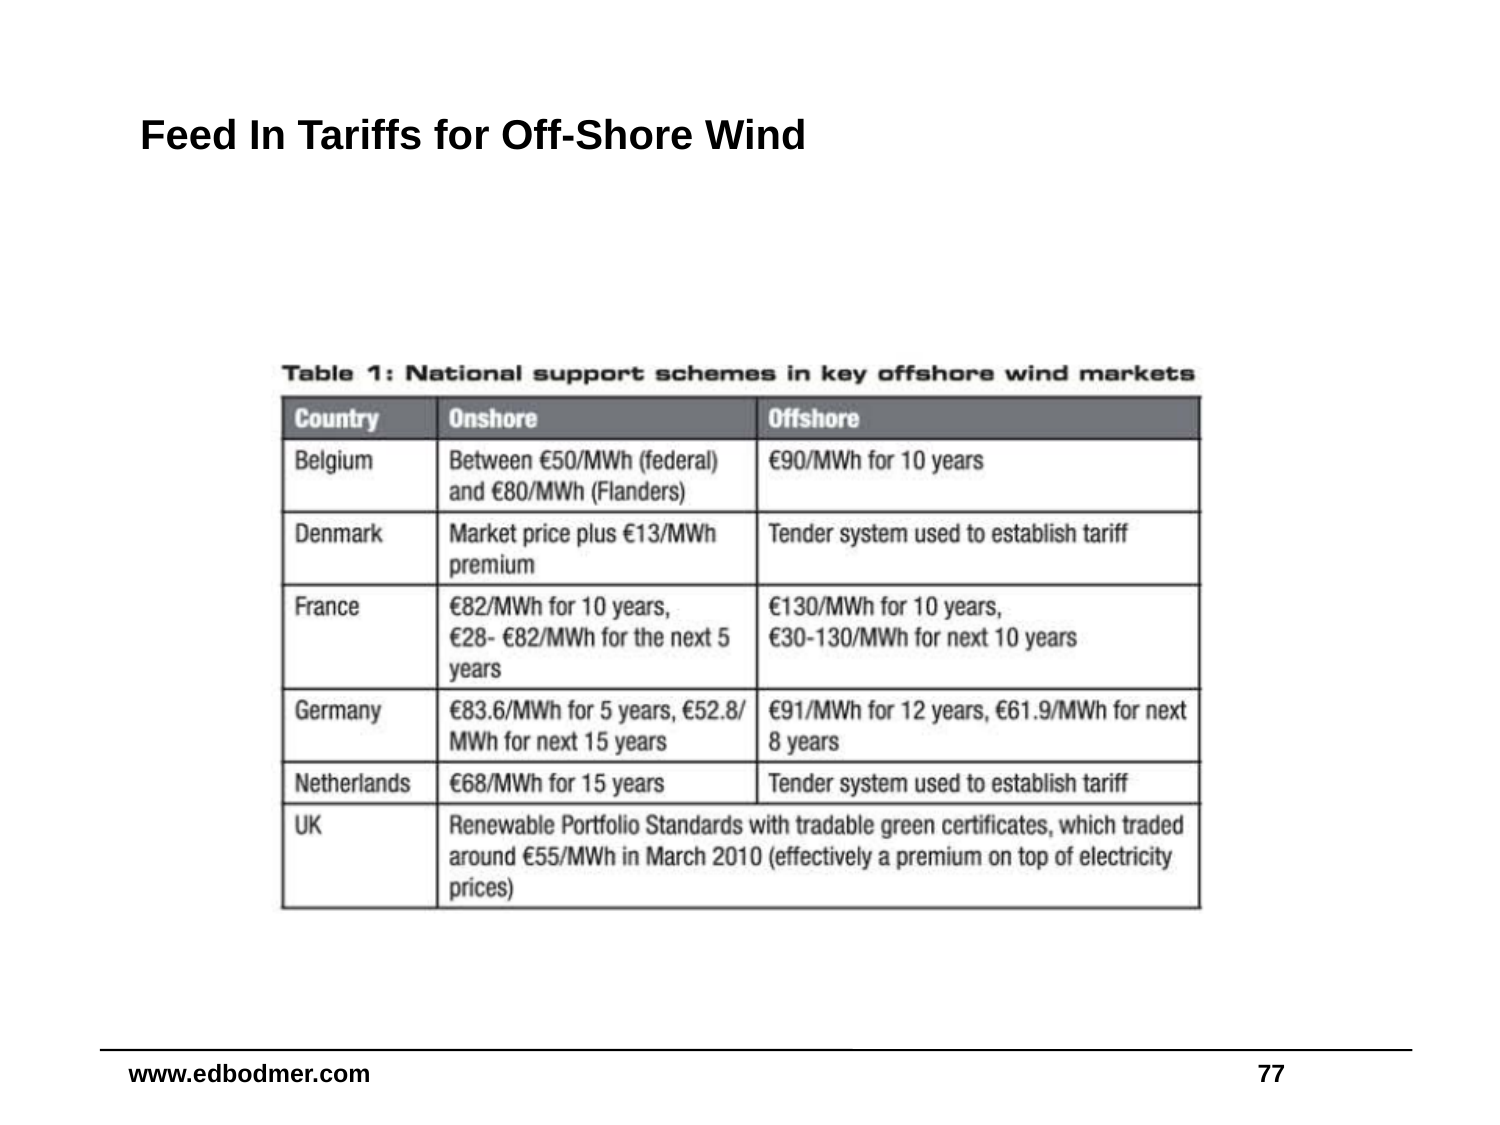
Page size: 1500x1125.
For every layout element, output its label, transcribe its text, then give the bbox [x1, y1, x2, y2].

title Feed In Tariffs for Off-Shore Wind [124, 99, 1288, 226]
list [262, 337, 1230, 938]
